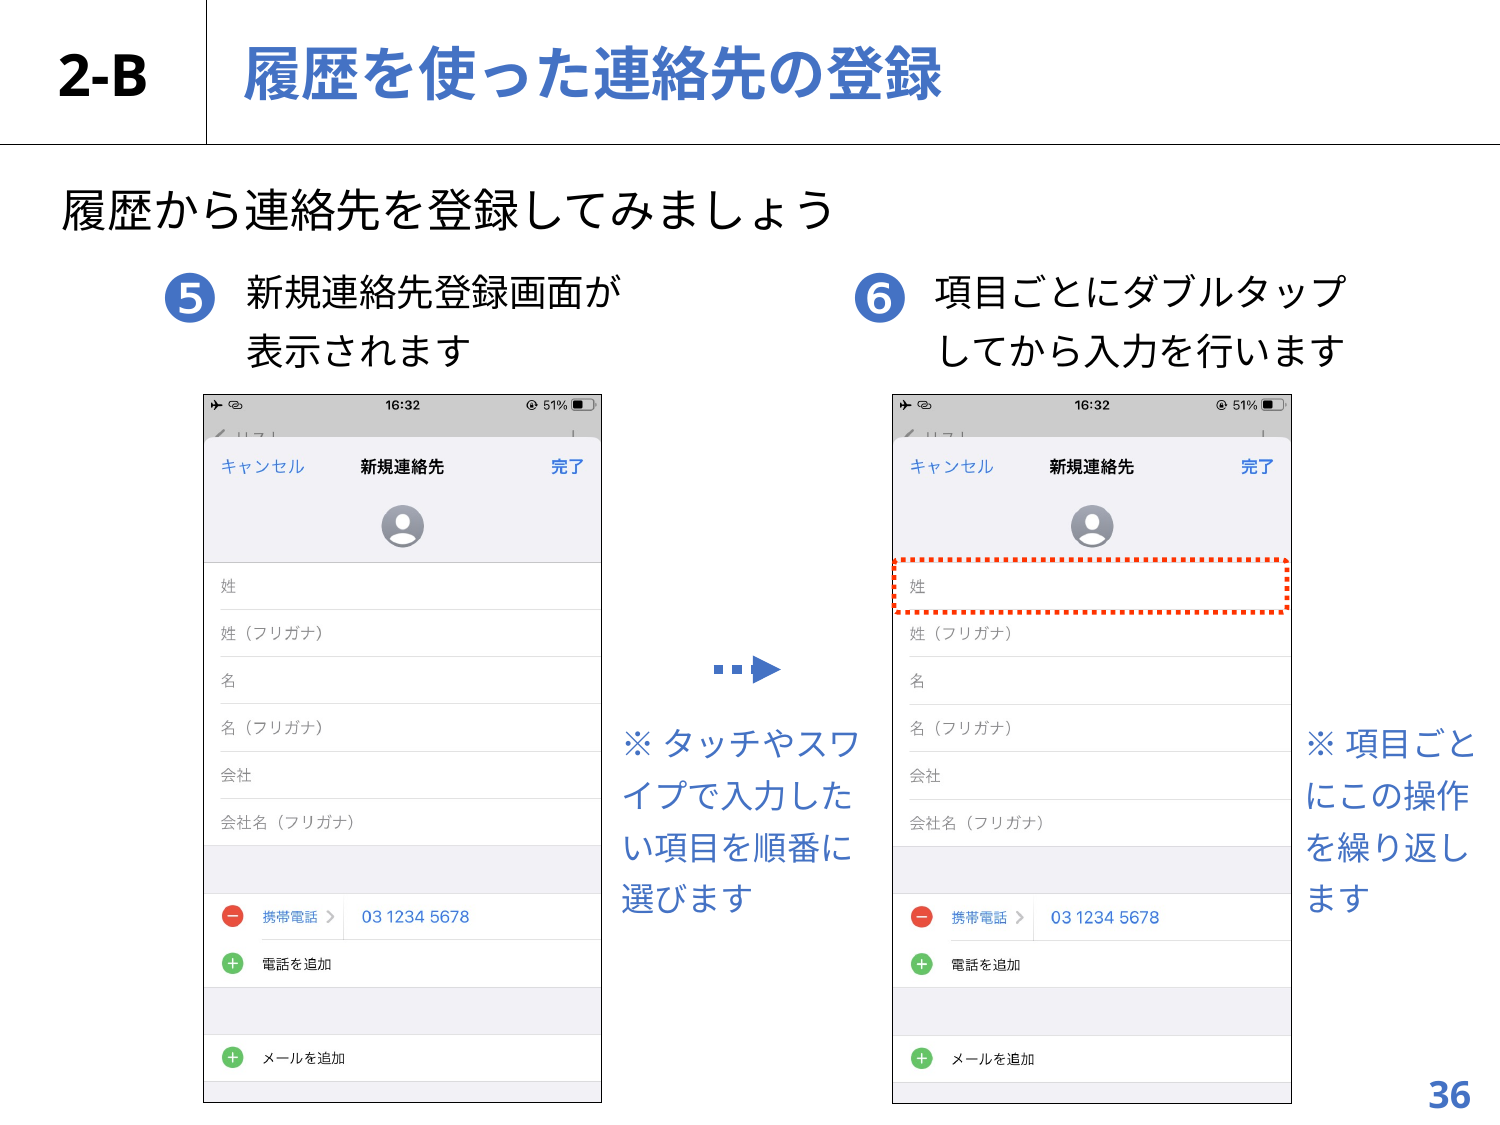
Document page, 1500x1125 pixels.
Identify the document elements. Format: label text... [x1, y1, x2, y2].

text_box ※項目ごとにこの操作を繰り返します [1292, 703, 1494, 926]
text_box ※タッチやスワイプで入力したい項目を順番に選びます [606, 703, 892, 926]
title 履歴を使った連絡先の登録 [228, 36, 1472, 116]
text_box 新規連絡先登録画面が表示されます [231, 274, 665, 381]
text_box 2-B [0, 0, 207, 147]
text_box 項目ごとにダブルタップしてから入力を行います [919, 274, 1368, 380]
text_box ❻ [835, 274, 919, 343]
picture [892, 394, 1292, 1104]
picture [203, 393, 602, 1103]
text_box ❺ [145, 274, 223, 343]
text_box 履歴から連絡先を登録してみましょう [46, 180, 1422, 274]
text_box 36 [1399, 1063, 1500, 1123]
